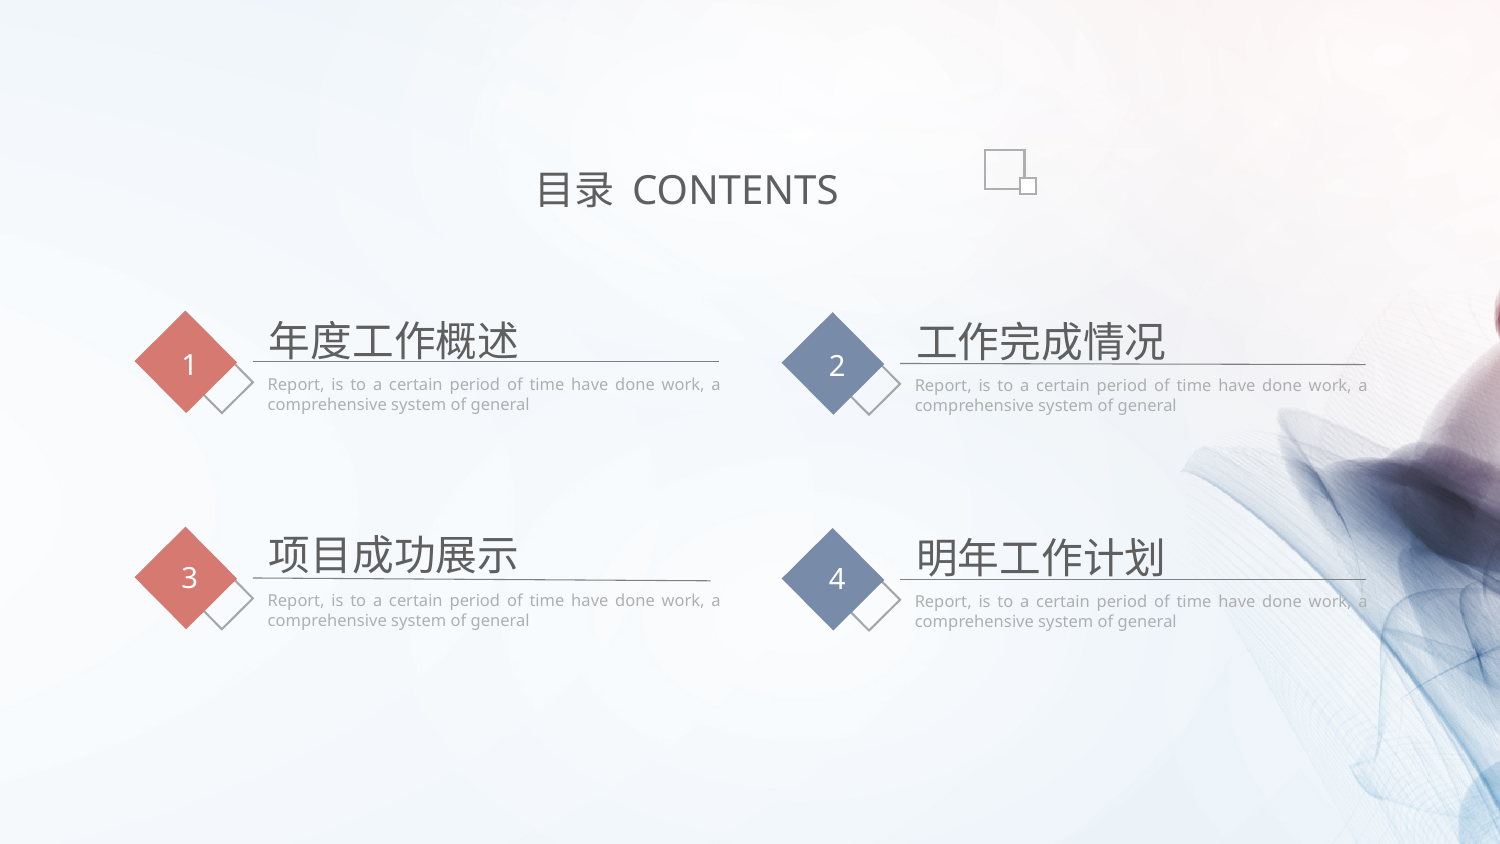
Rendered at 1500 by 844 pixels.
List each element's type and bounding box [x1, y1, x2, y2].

text_box [252, 577, 711, 581]
picture [0, 0, 1500, 844]
